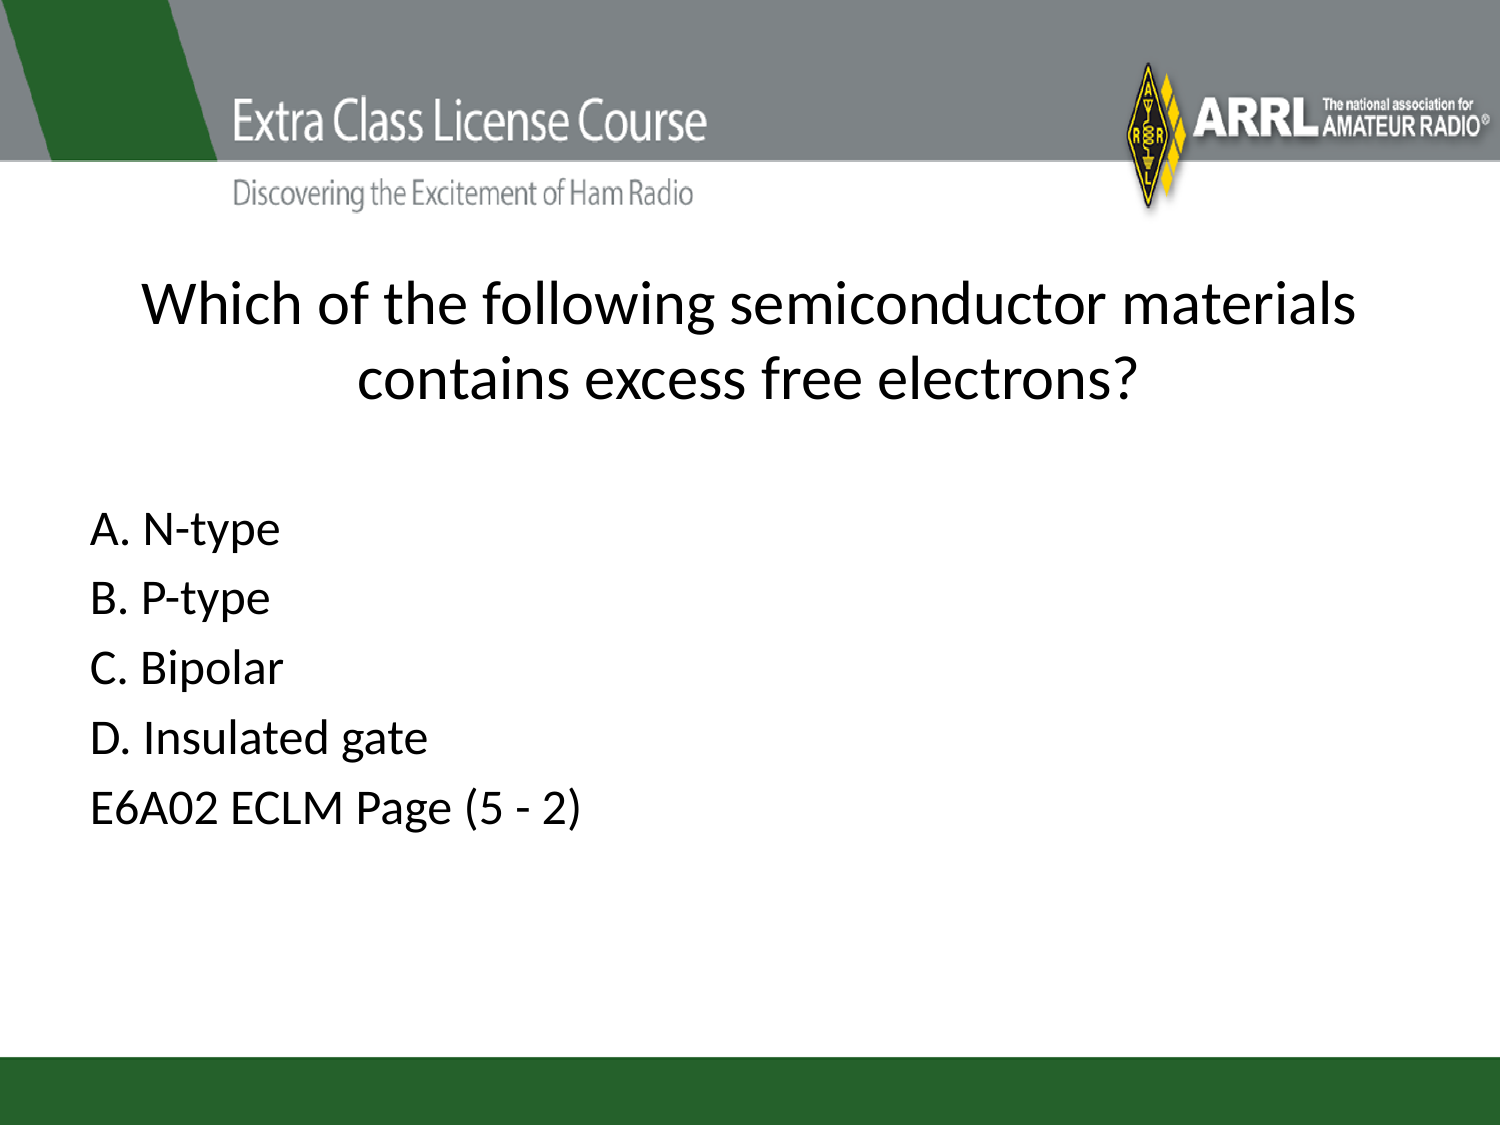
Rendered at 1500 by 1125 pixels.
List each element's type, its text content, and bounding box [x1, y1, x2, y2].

picture [0, 0, 1500, 1125]
title Which of the following semiconductor materials contains excess free electrons? [75, 254, 1425, 435]
list A. N-type B. P-type C. Bipolar D. Insulated gate E6A02 ECLM Page (5 - 2) [75, 487, 1425, 1005]
